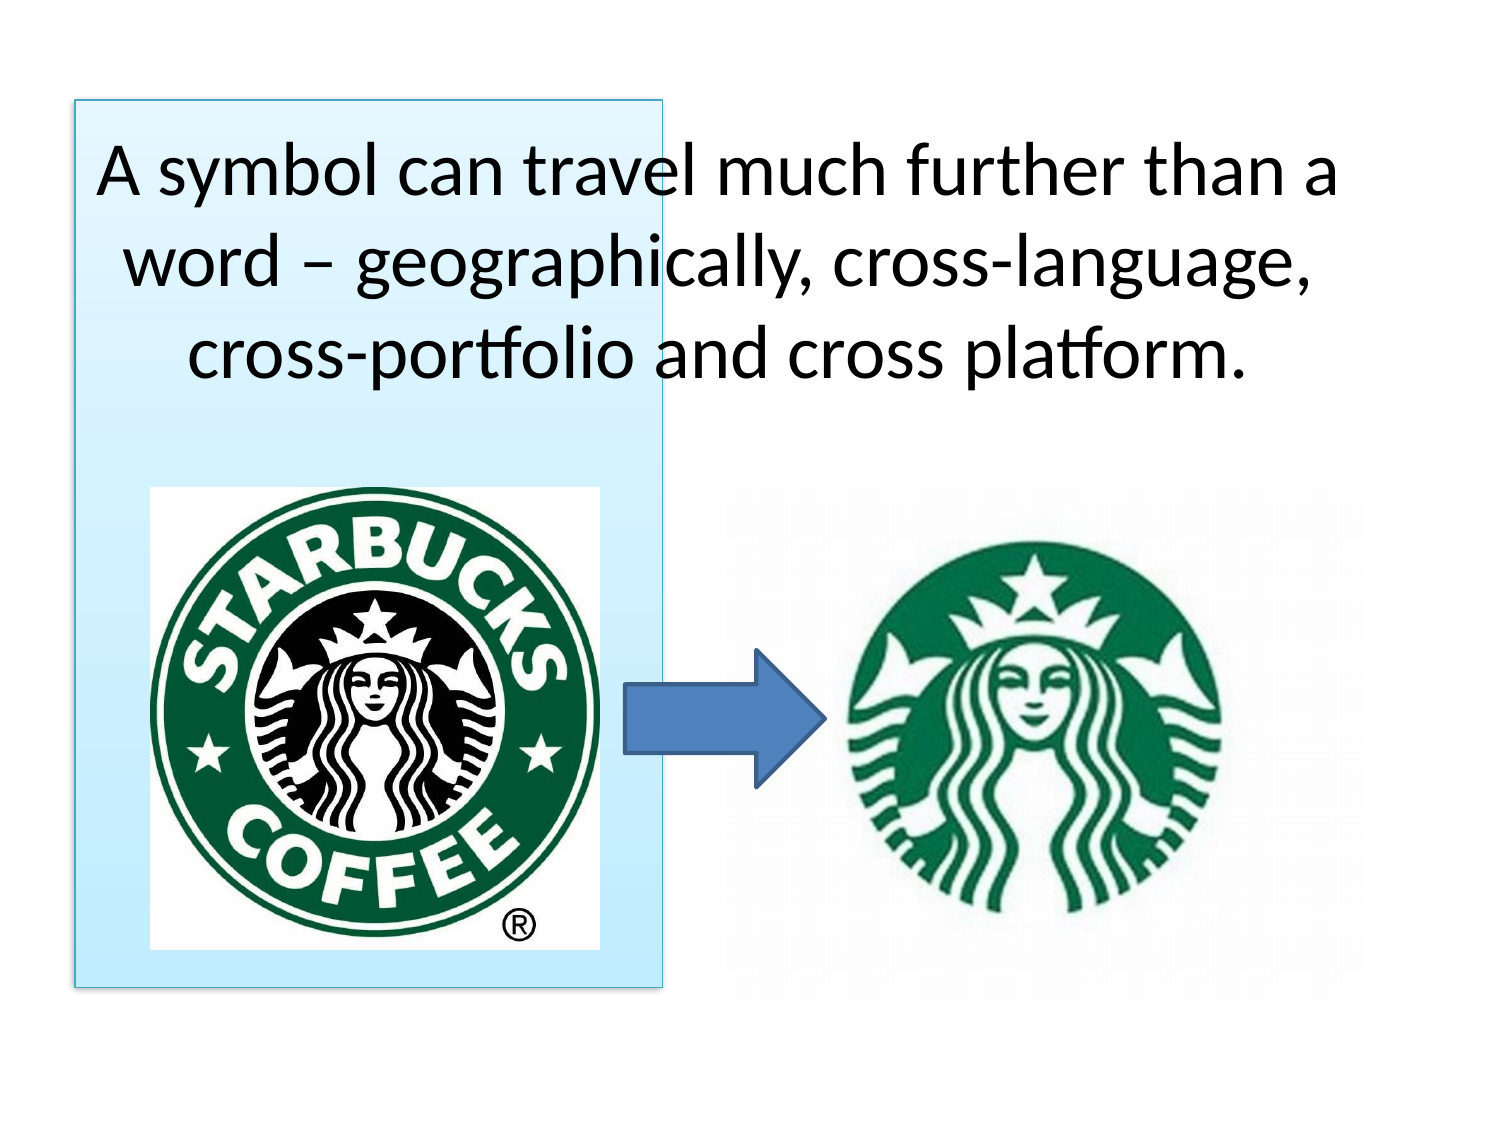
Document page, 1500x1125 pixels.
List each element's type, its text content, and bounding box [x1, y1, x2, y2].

text_box [74, 99, 663, 988]
picture [724, 487, 1366, 1001]
title A symbol can travel much further than a word – geographically, cross-language, cross-portfolio and cross platform. [75, 99, 1363, 413]
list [149, 487, 600, 951]
text_box [622, 682, 719, 756]
